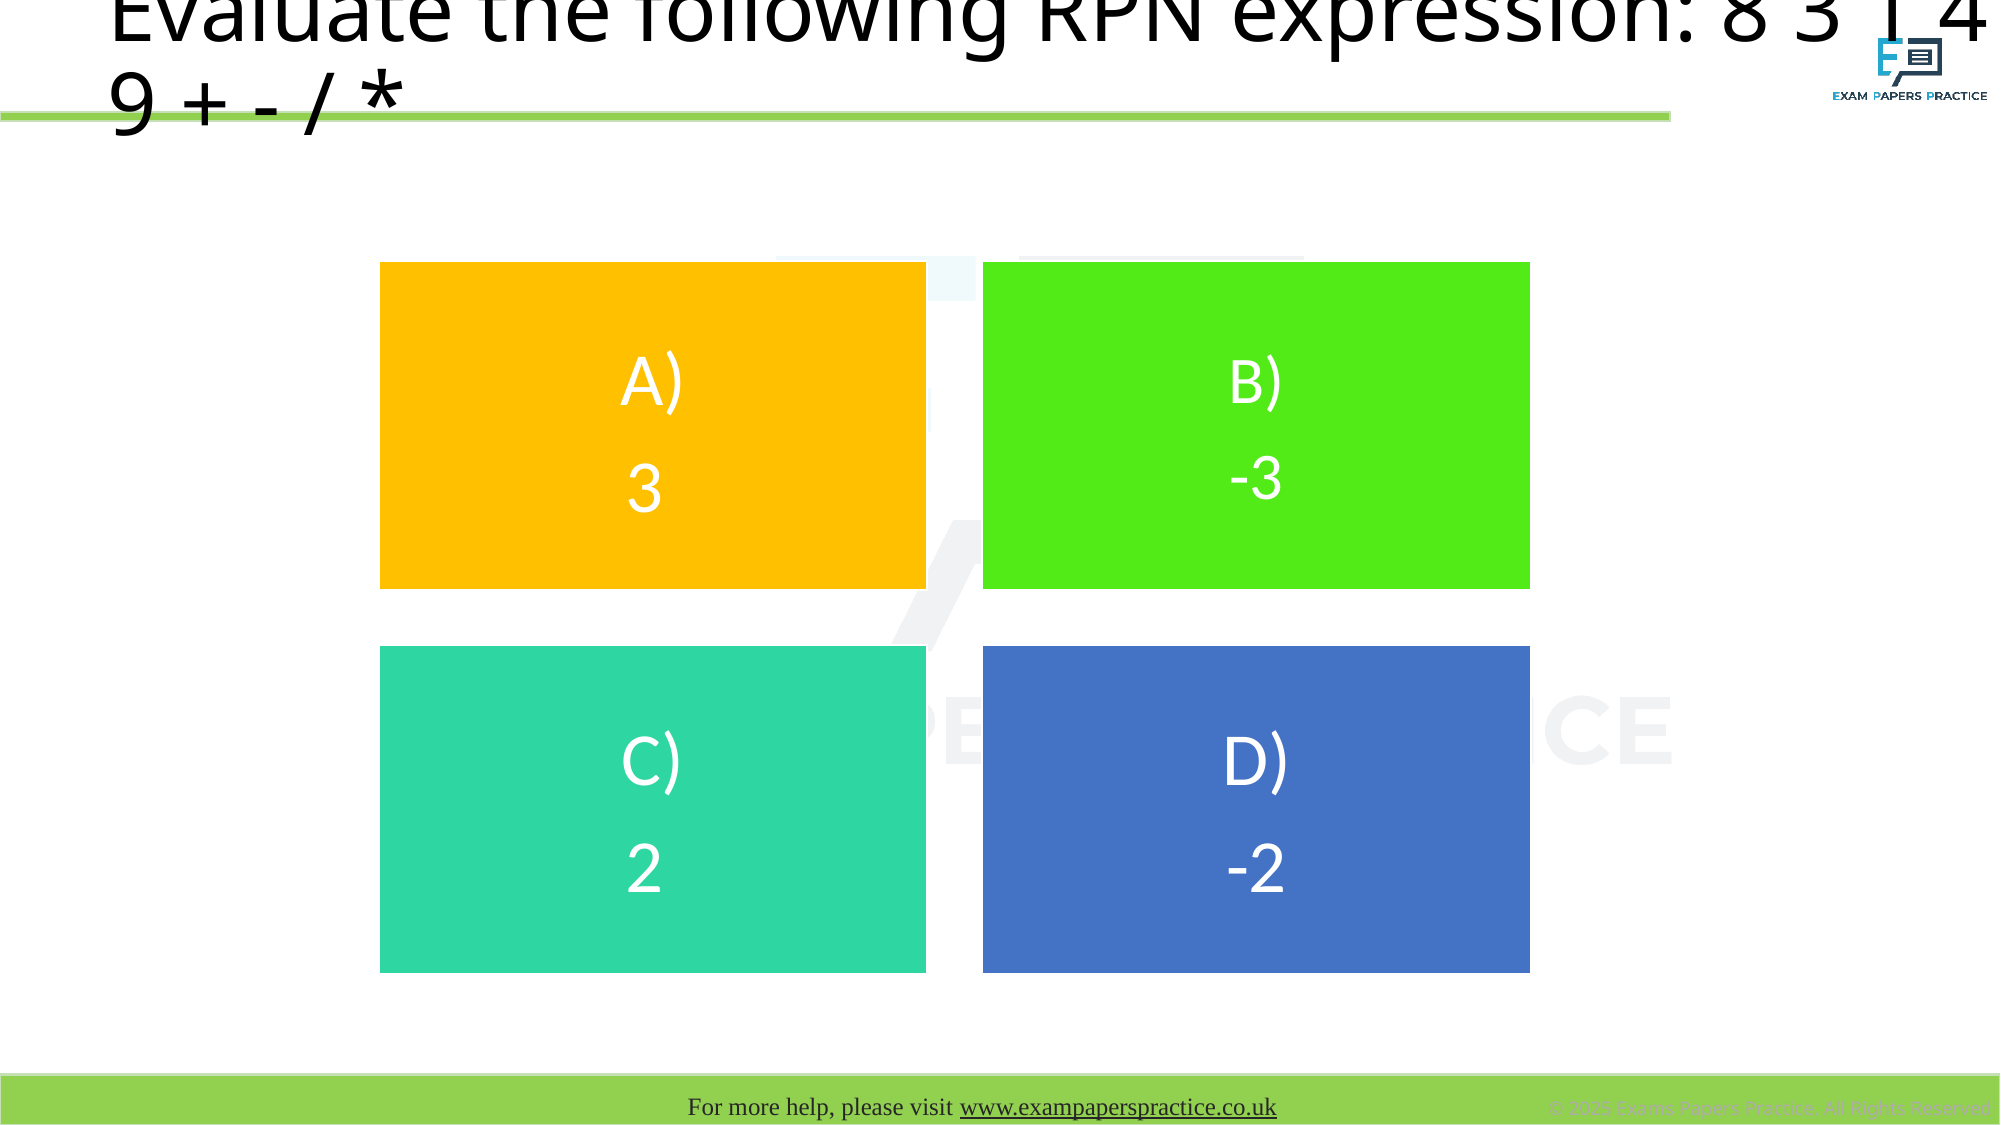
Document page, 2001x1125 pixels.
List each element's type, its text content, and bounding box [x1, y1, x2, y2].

title Evaluate the following RPN expression: 8 3 1 4 9 + - / * [92, 0, 2000, 162]
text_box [92, 260, 1818, 975]
